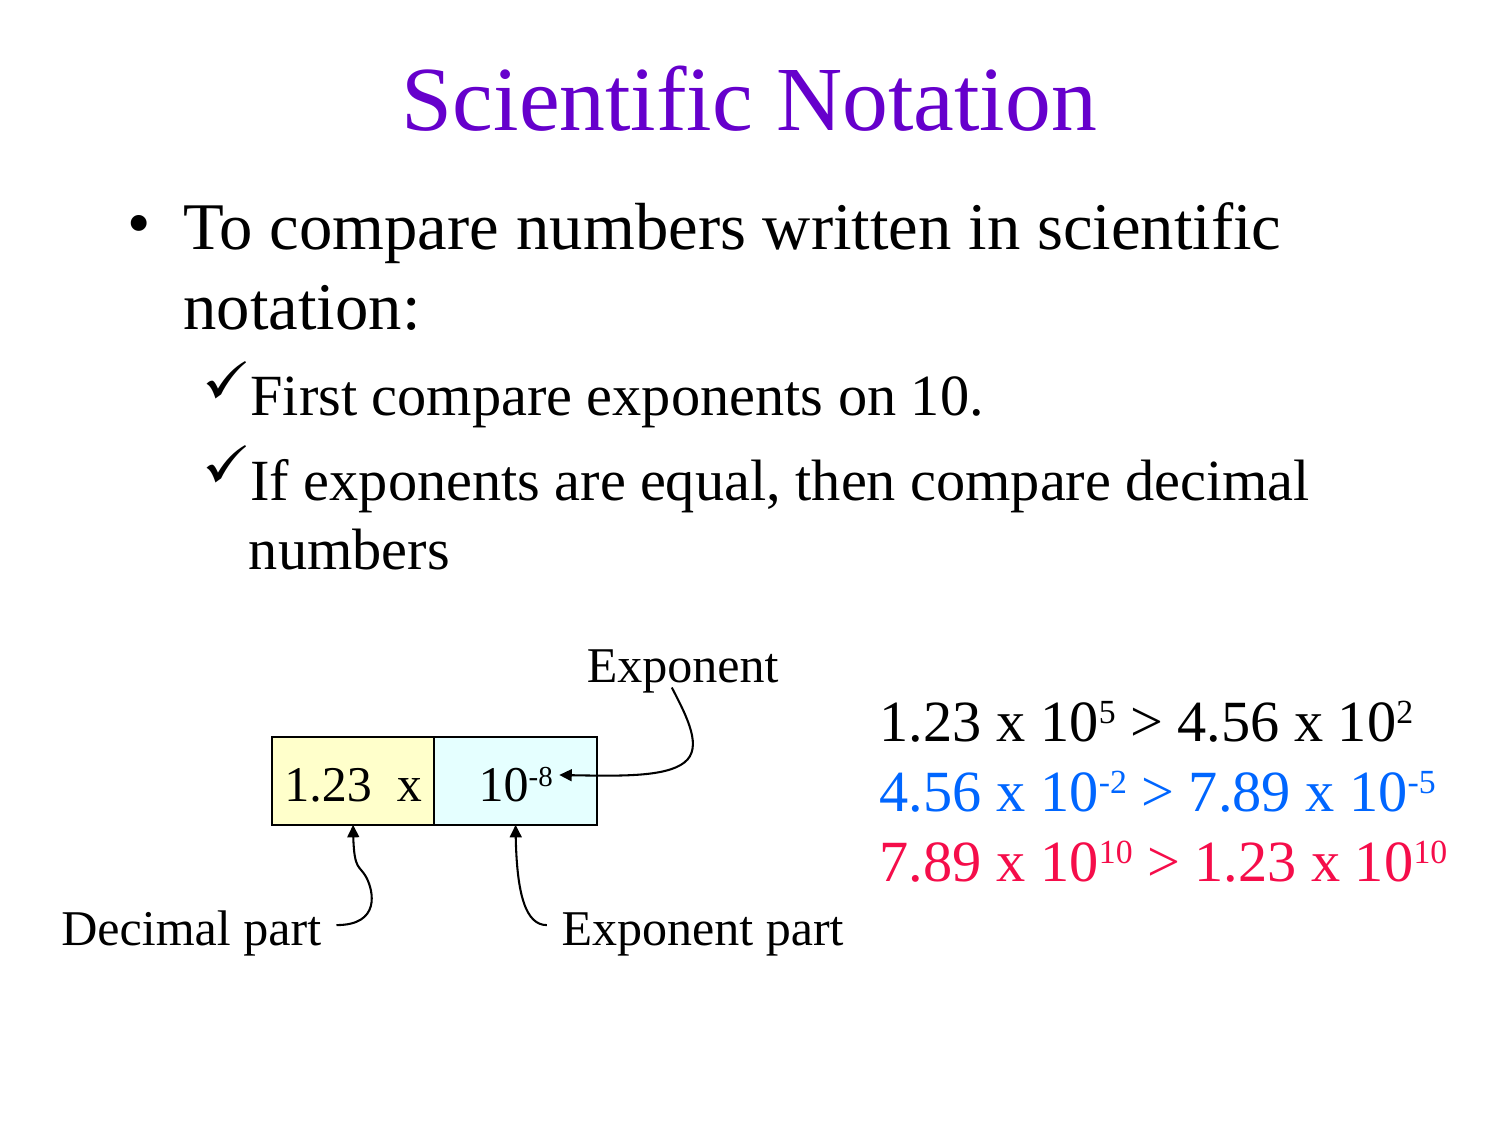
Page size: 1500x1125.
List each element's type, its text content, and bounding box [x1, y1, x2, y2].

text_box Scientific Notation [112, 0, 1388, 174]
text_box To compare numbers written in scientific notation: First compare exponents on 10. If exponents are equal, then compare decimal numbers [112, 174, 1388, 850]
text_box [46, 624, 859, 964]
text_box 1.23 x 105 > 4.56 x 102 4.56 x 10-2 > 7.89 x 10-5 7.89 x 1010 > 1.23 x 1010 [865, 675, 1463, 901]
